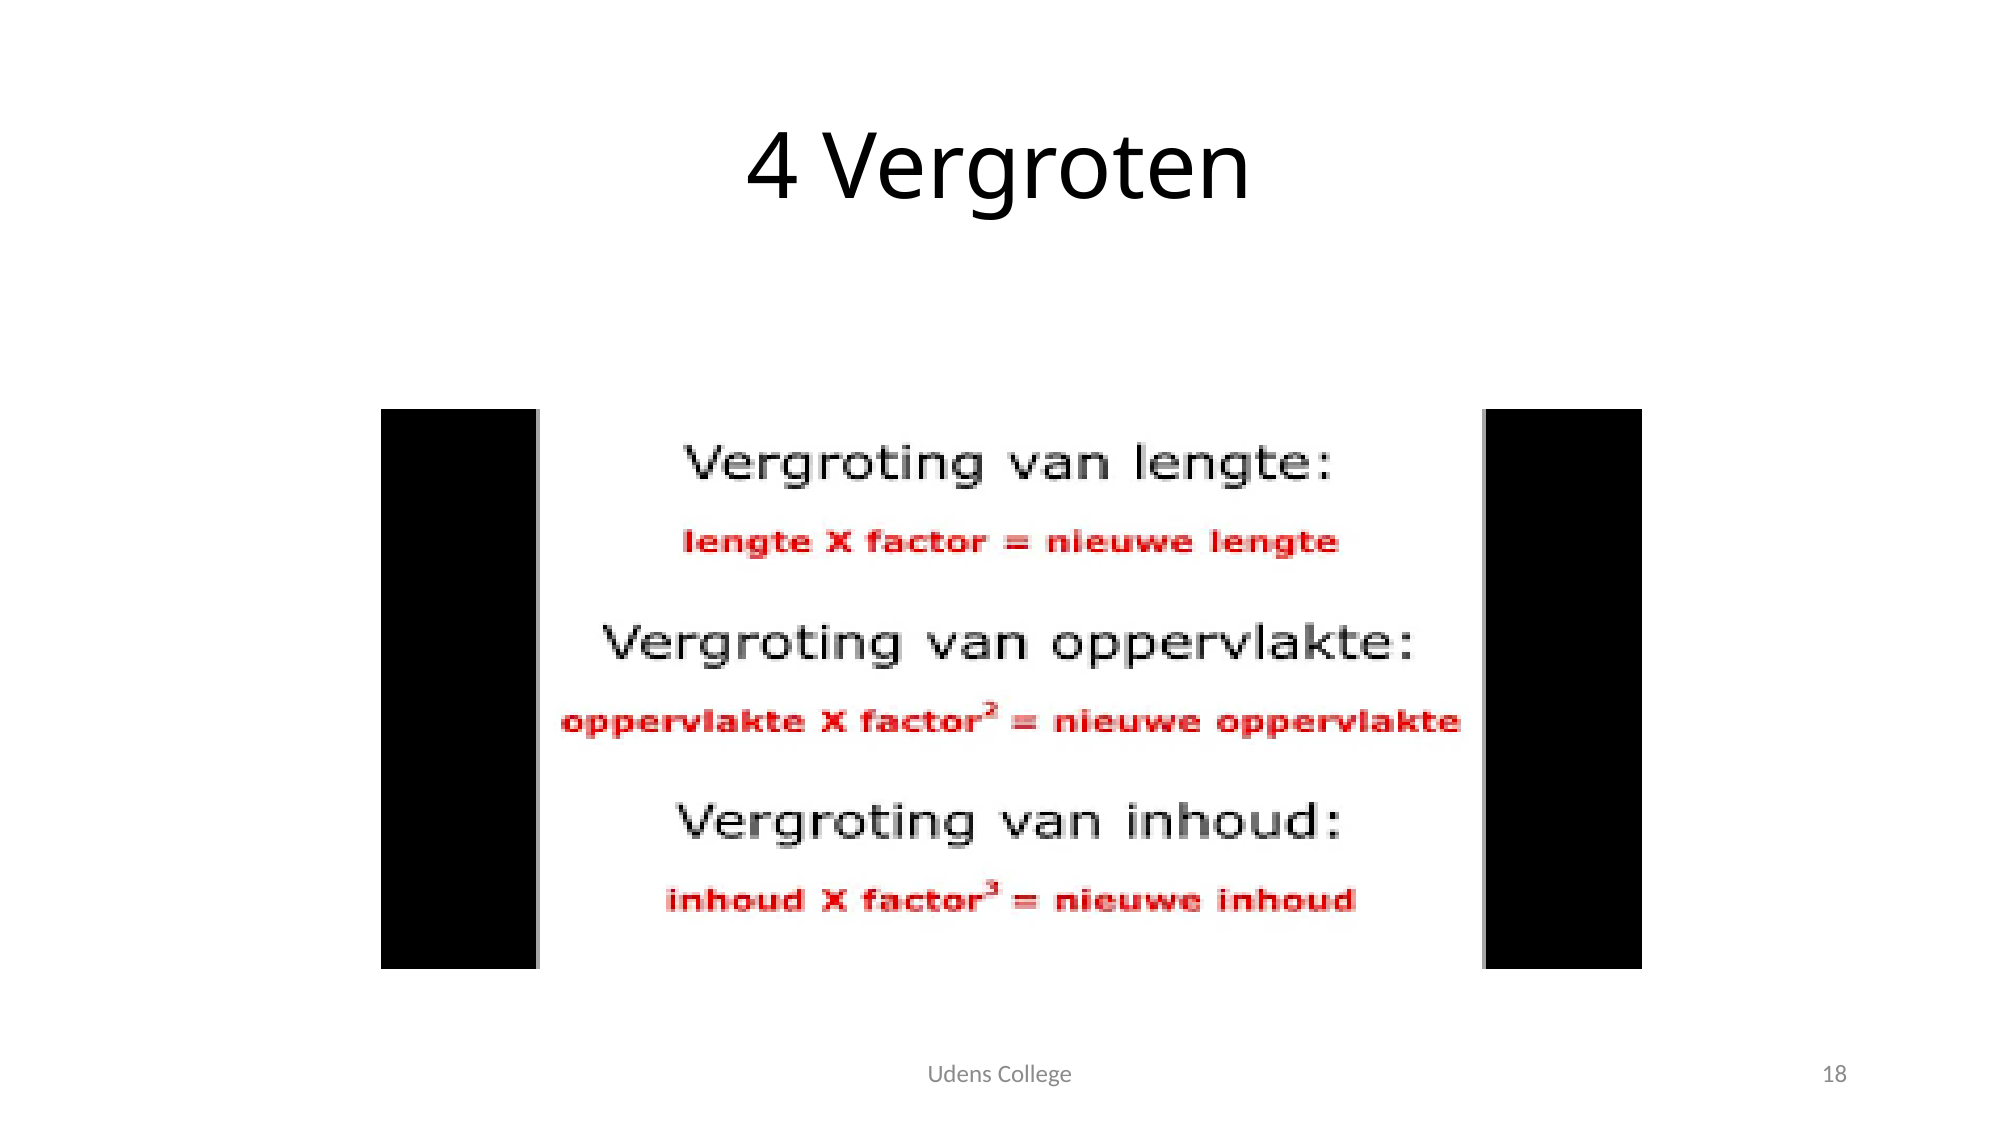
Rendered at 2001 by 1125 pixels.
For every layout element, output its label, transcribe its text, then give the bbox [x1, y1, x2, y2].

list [381, 409, 1642, 969]
title 4 Vergroten [137, 59, 1863, 278]
footer Udens College [662, 1042, 1338, 1103]
slide_number 18 [1412, 1042, 1863, 1103]
